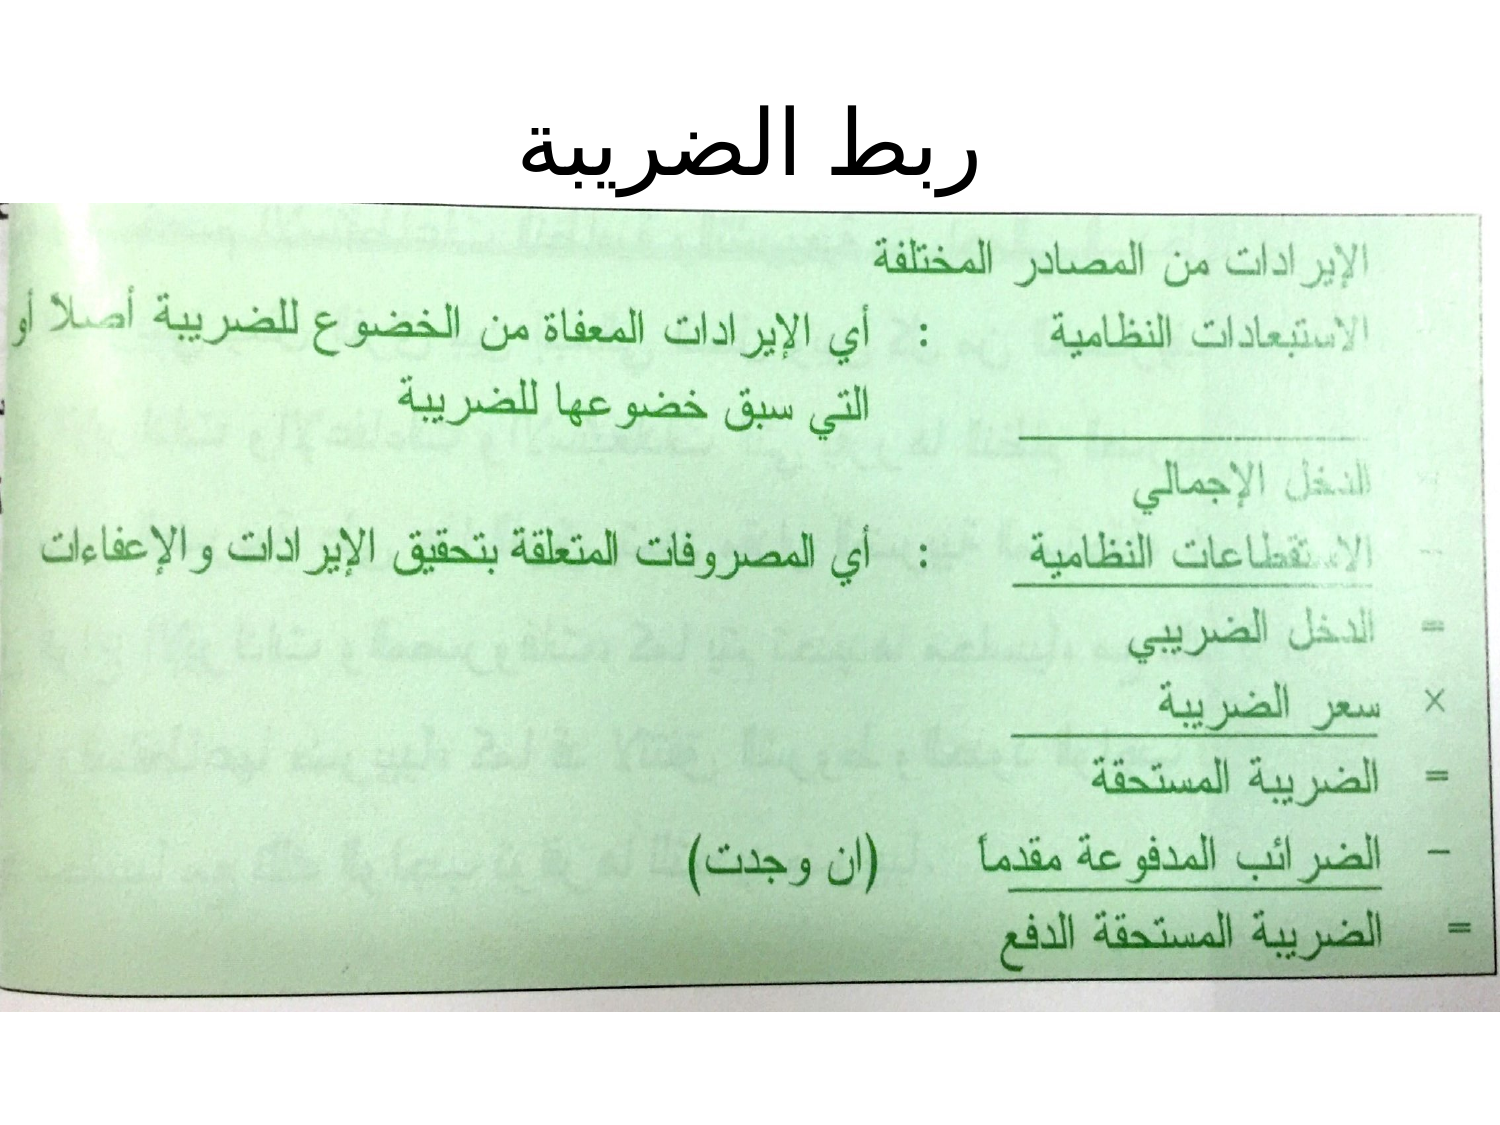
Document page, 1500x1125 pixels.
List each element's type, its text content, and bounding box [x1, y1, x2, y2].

picture [0, 203, 1500, 1012]
title ربط الضريبة [75, 45, 1425, 201]
